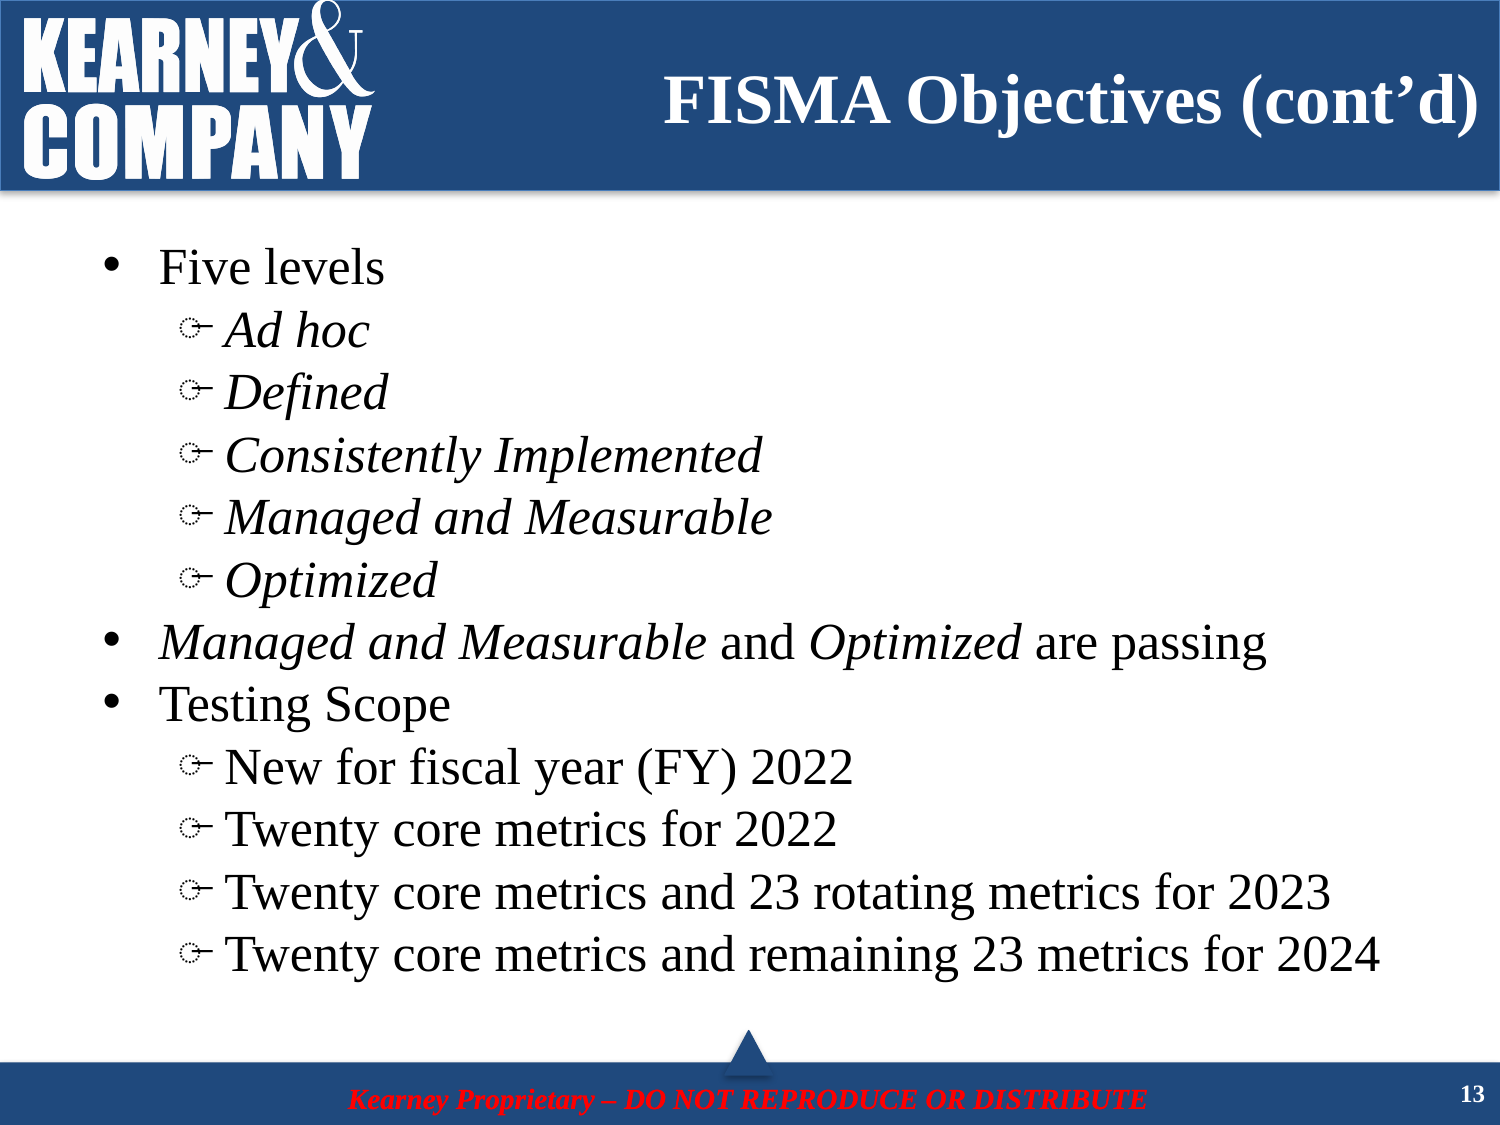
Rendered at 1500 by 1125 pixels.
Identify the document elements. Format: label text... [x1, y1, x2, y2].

list Five levels Ad hoc Defined Consistently Implemented Managed and Measurable Optimized Managed and Measurable and Optimized are passing Testing Scope New for fiscal year (FY) 2022 Twenty core metrics for 2022 Twenty core metrics and 23 rotating metrics for 2023 Twenty core metrics and remaining 23 metrics for 2024 [87, 224, 1438, 1018]
title FISMA Objectives (cont’d) [387, 1, 1497, 189]
picture [24, 0, 375, 180]
slide_number 12 [1149, 1062, 1500, 1123]
